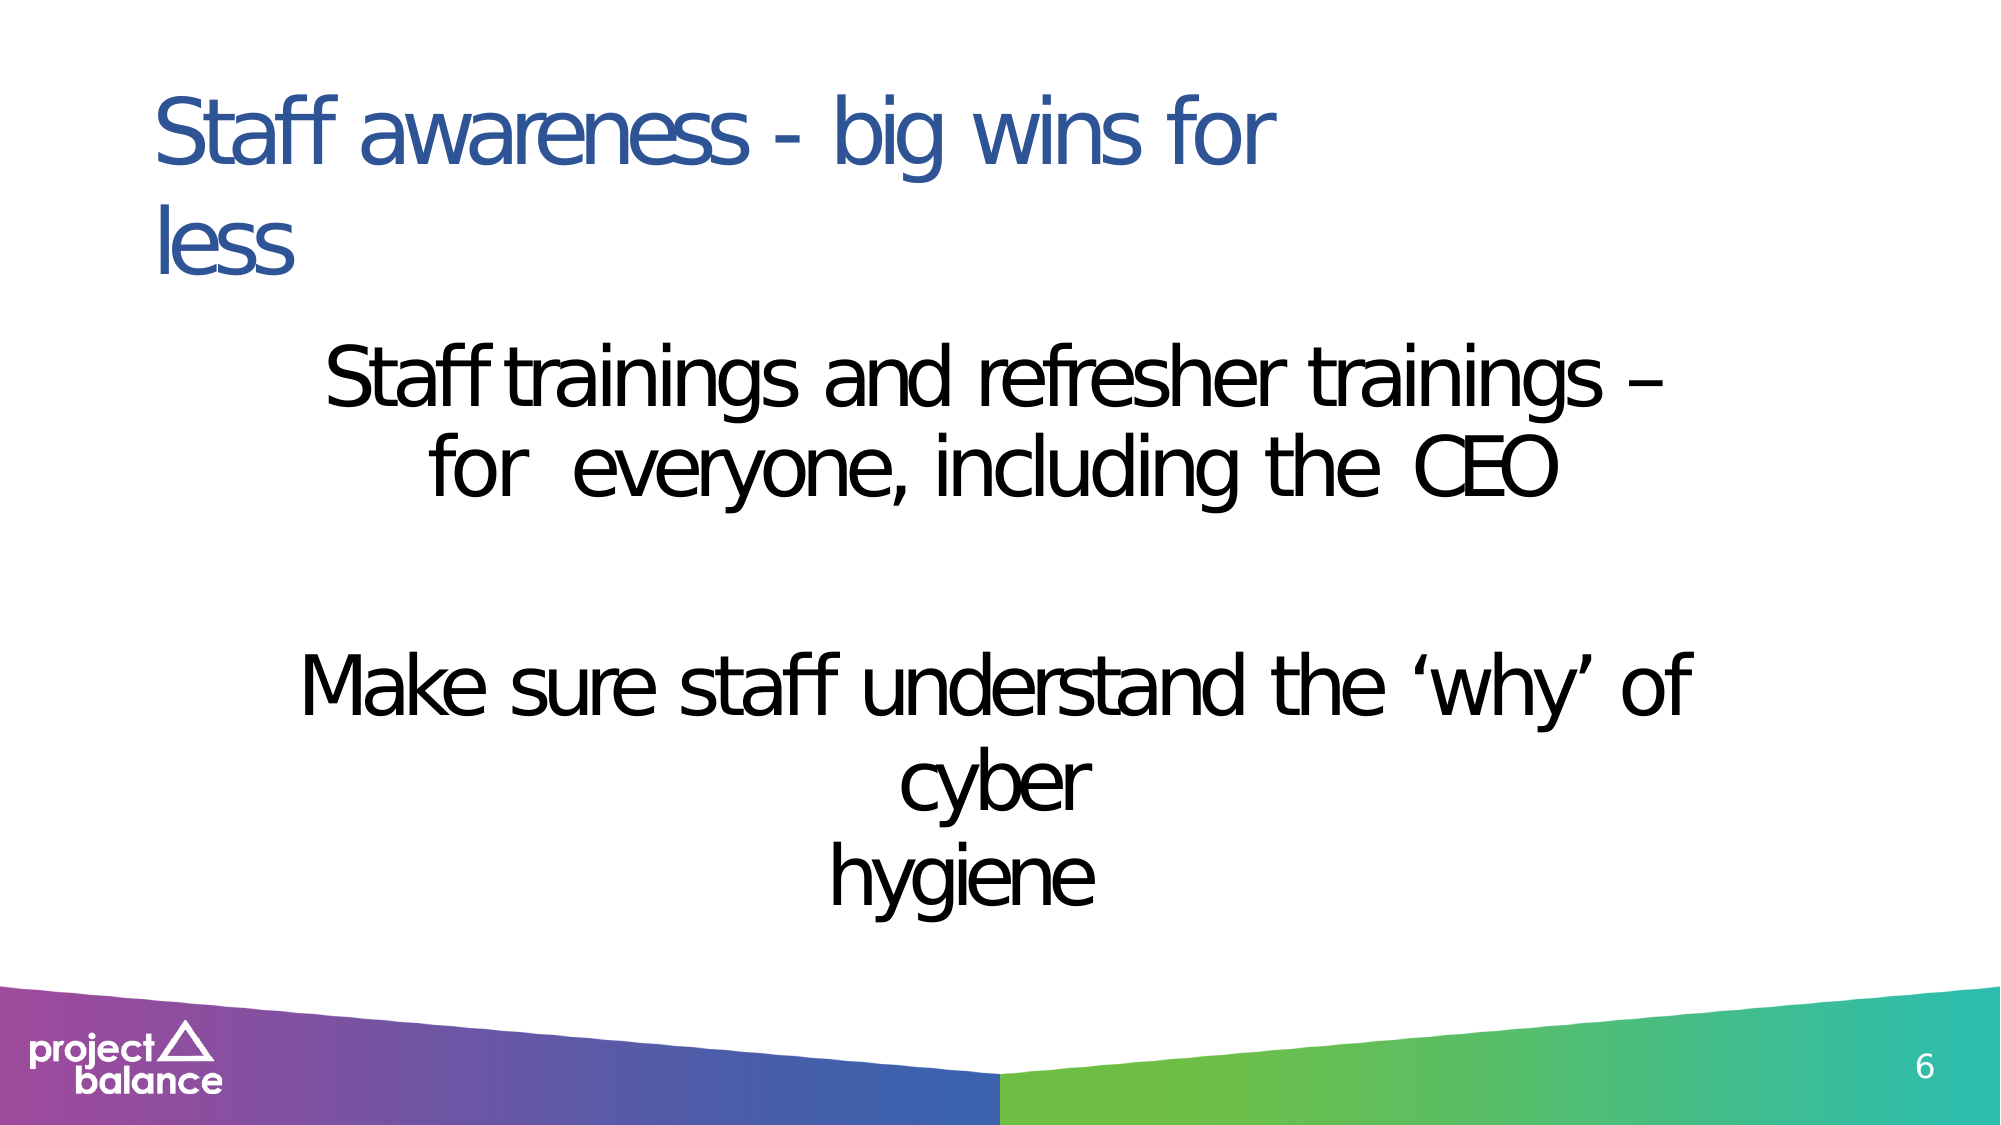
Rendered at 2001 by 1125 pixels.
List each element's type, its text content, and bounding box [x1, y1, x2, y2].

text_box Staff trainings and refresher trainings – for everyone, including the CEO Make sure staff understand the ‘why’ of cyber hygiene [216, 319, 1773, 923]
picture [0, 986, 2000, 1125]
title Staff awareness - big wins for less [150, 70, 1383, 293]
text_box 4 [1908, 1051, 1938, 1085]
